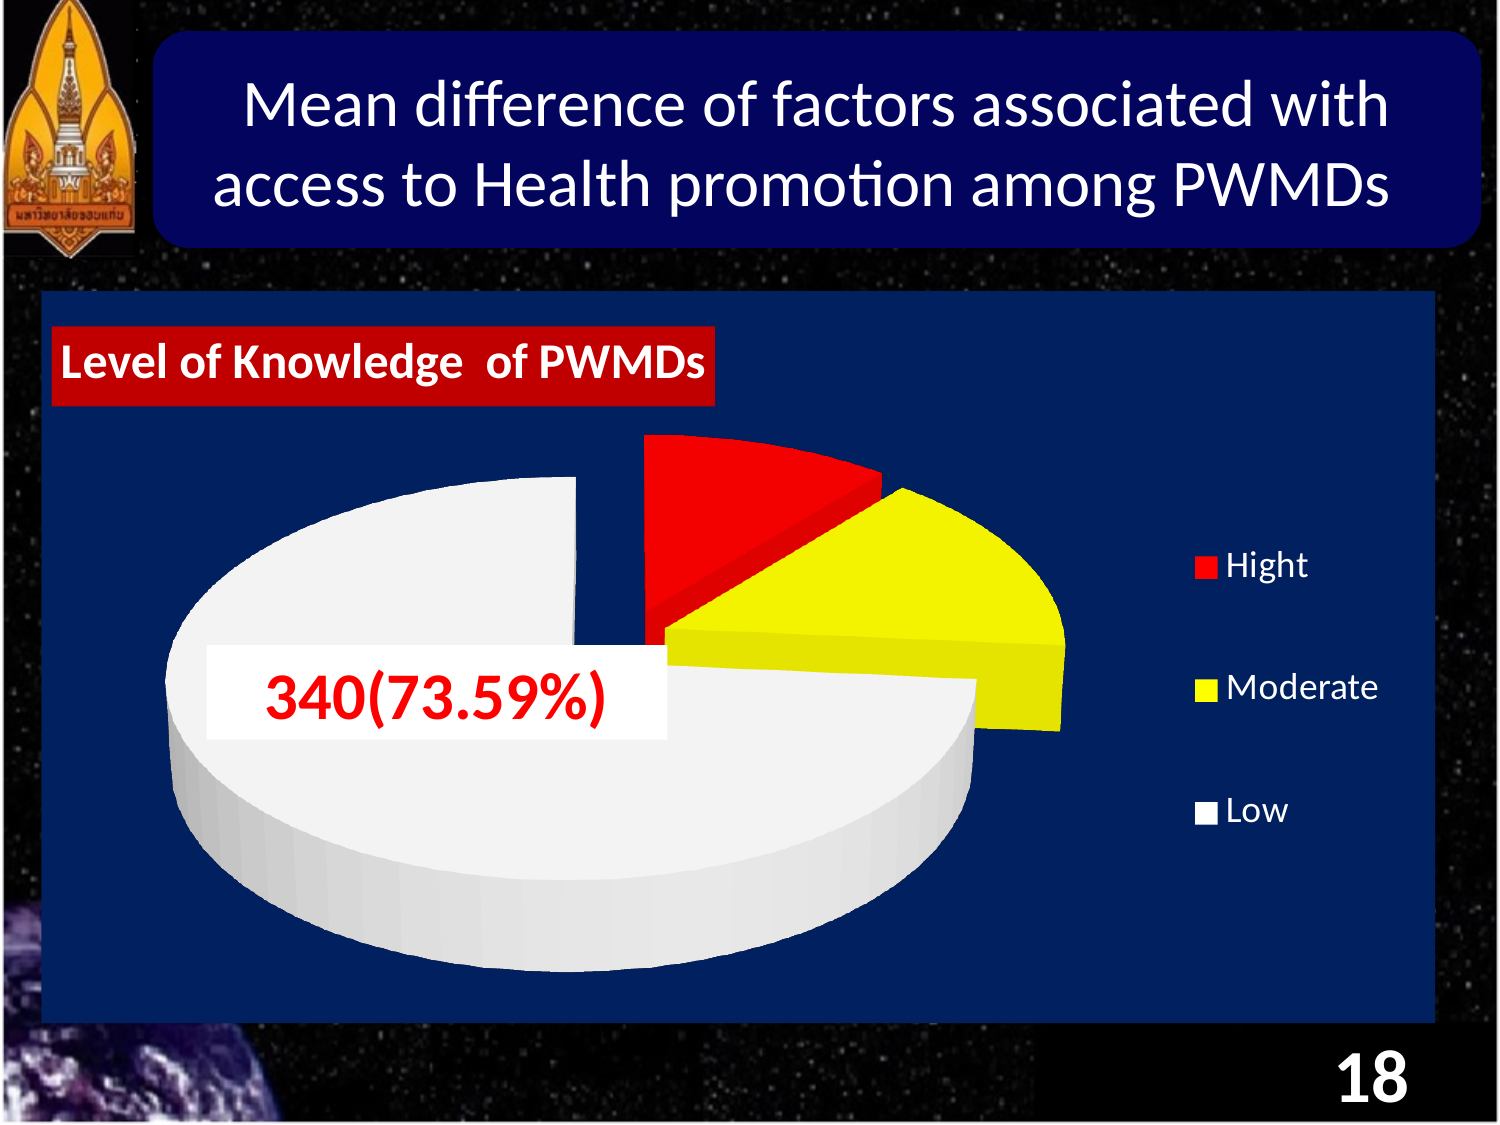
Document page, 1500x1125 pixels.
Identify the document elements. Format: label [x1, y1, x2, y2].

chart [41, 290, 1436, 1024]
picture [0, 0, 1500, 1125]
